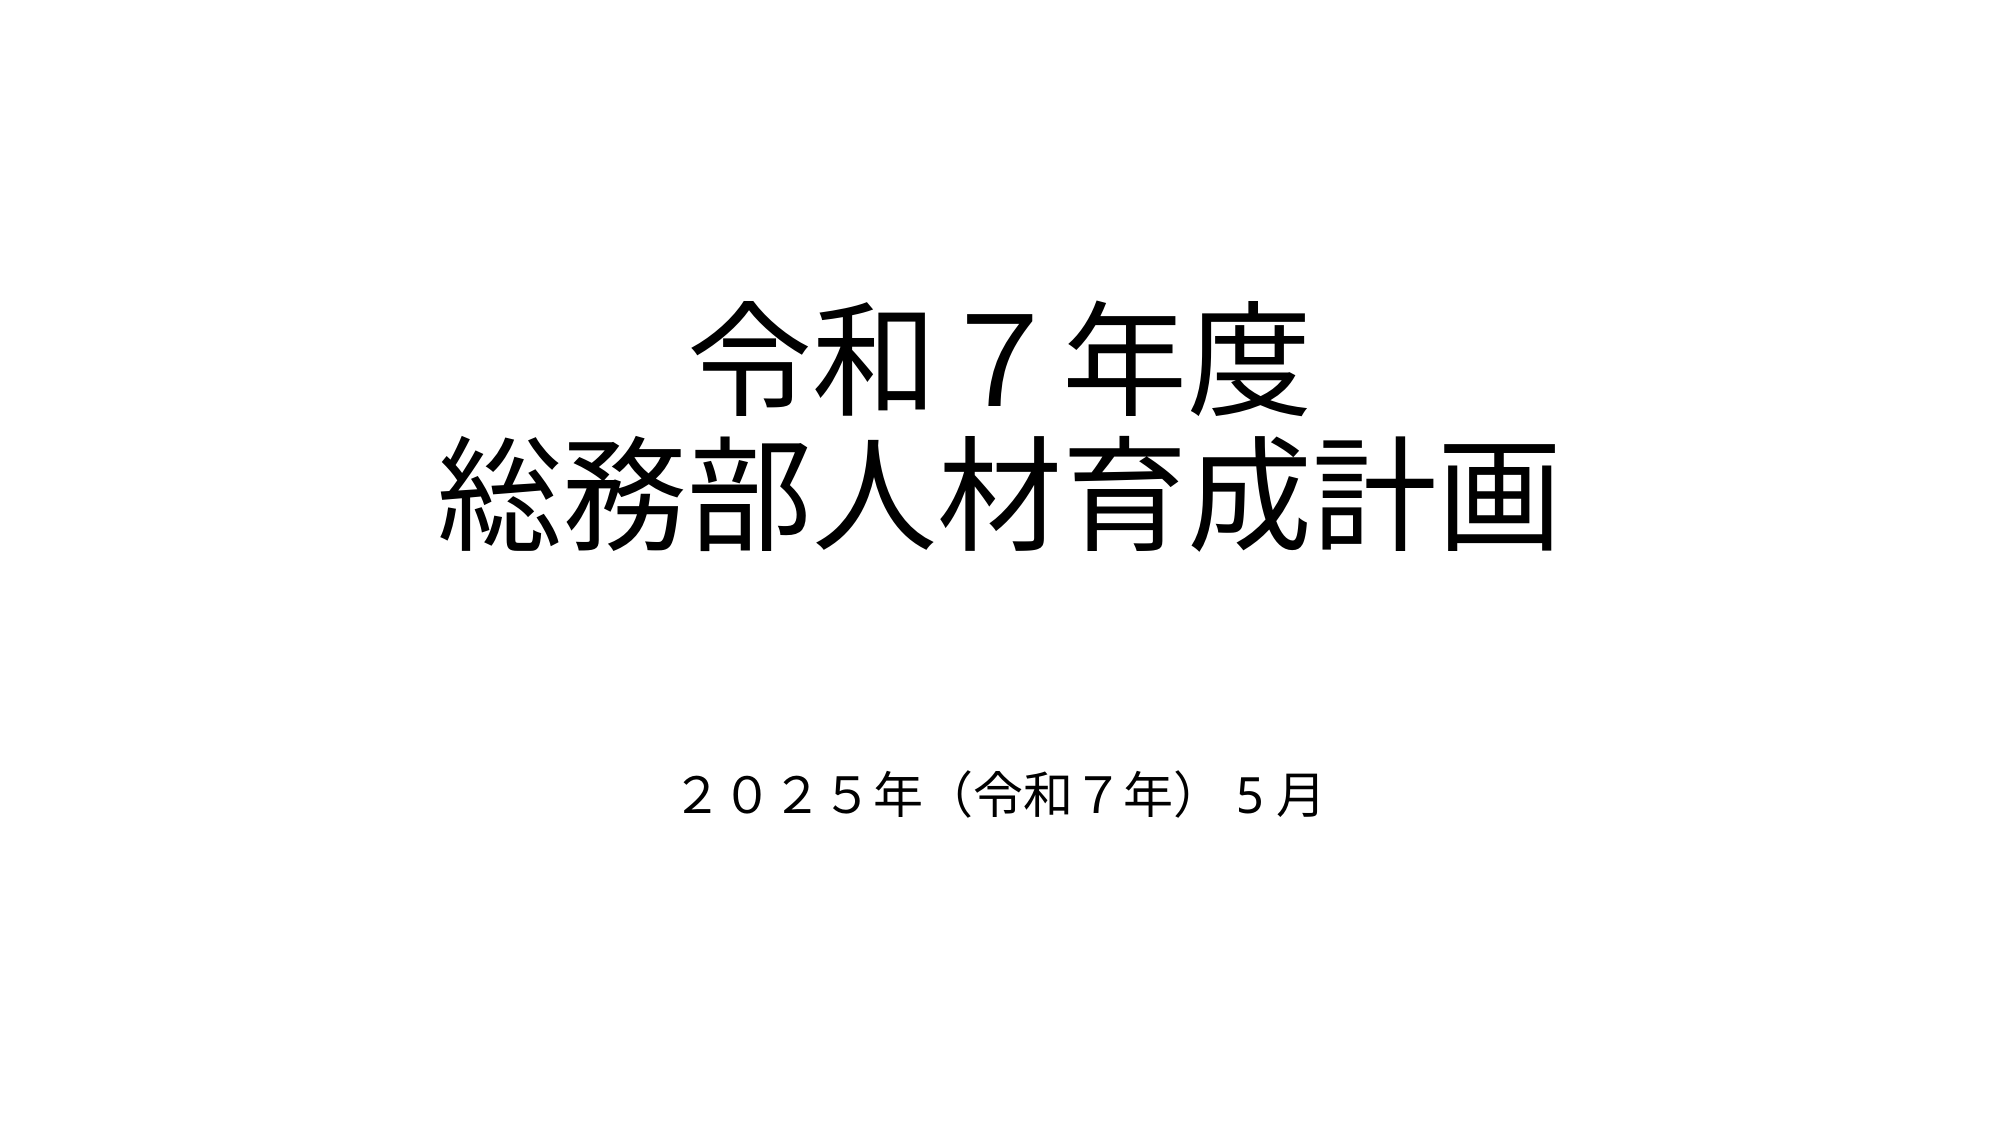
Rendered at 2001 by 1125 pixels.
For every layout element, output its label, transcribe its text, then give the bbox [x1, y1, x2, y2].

title 令和７年度 総務部人材育成計画 [249, 184, 1750, 576]
subtitle ２０２５年（令和７年）5月 [249, 763, 1750, 1035]
